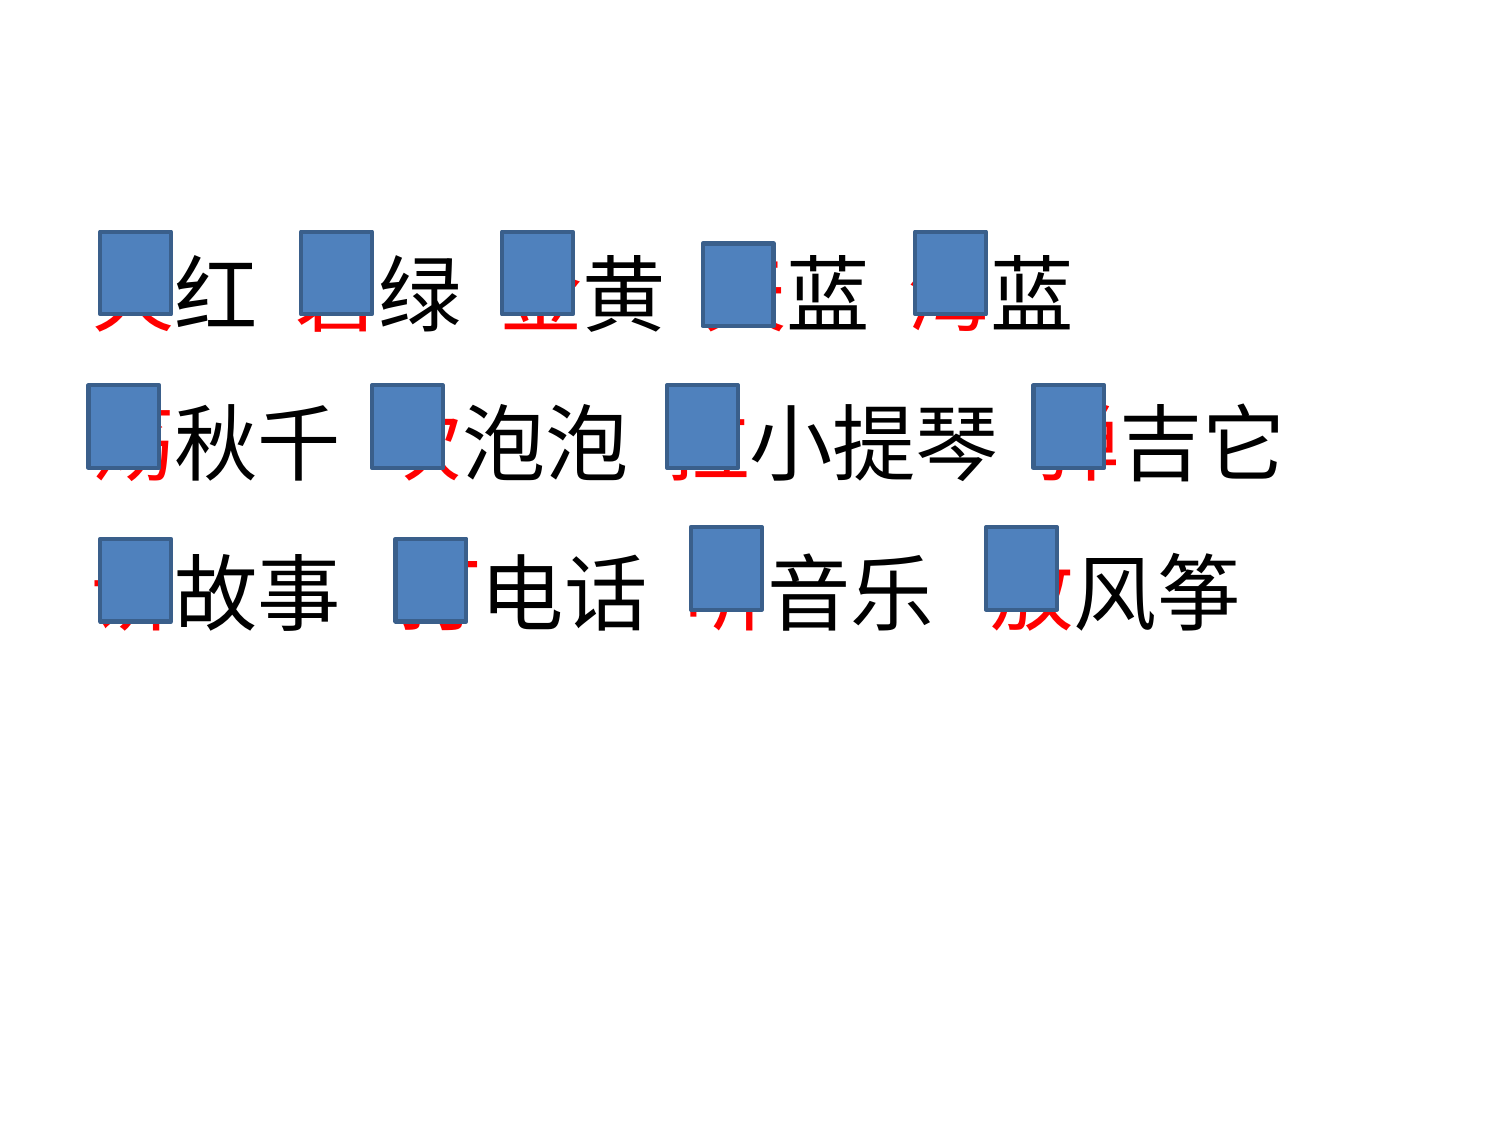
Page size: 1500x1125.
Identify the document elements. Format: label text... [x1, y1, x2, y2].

text_box [689, 525, 764, 612]
text_box [393, 537, 468, 624]
text_box [984, 525, 1059, 612]
text_box [1031, 383, 1106, 470]
text_box [370, 383, 445, 470]
text_box [913, 230, 988, 316]
text_box [665, 383, 740, 470]
text_box [98, 537, 173, 624]
text_box 火红 碧绿 金黄 天蓝 海蓝 荡秋千 吹泡泡 拉小提琴 弹吉它 讲故事 打电话 听音乐 放风筝 [76, 184, 1436, 650]
text_box [86, 383, 161, 470]
text_box [98, 230, 173, 316]
text_box [500, 230, 575, 316]
text_box [701, 241, 776, 328]
text_box [299, 230, 374, 316]
